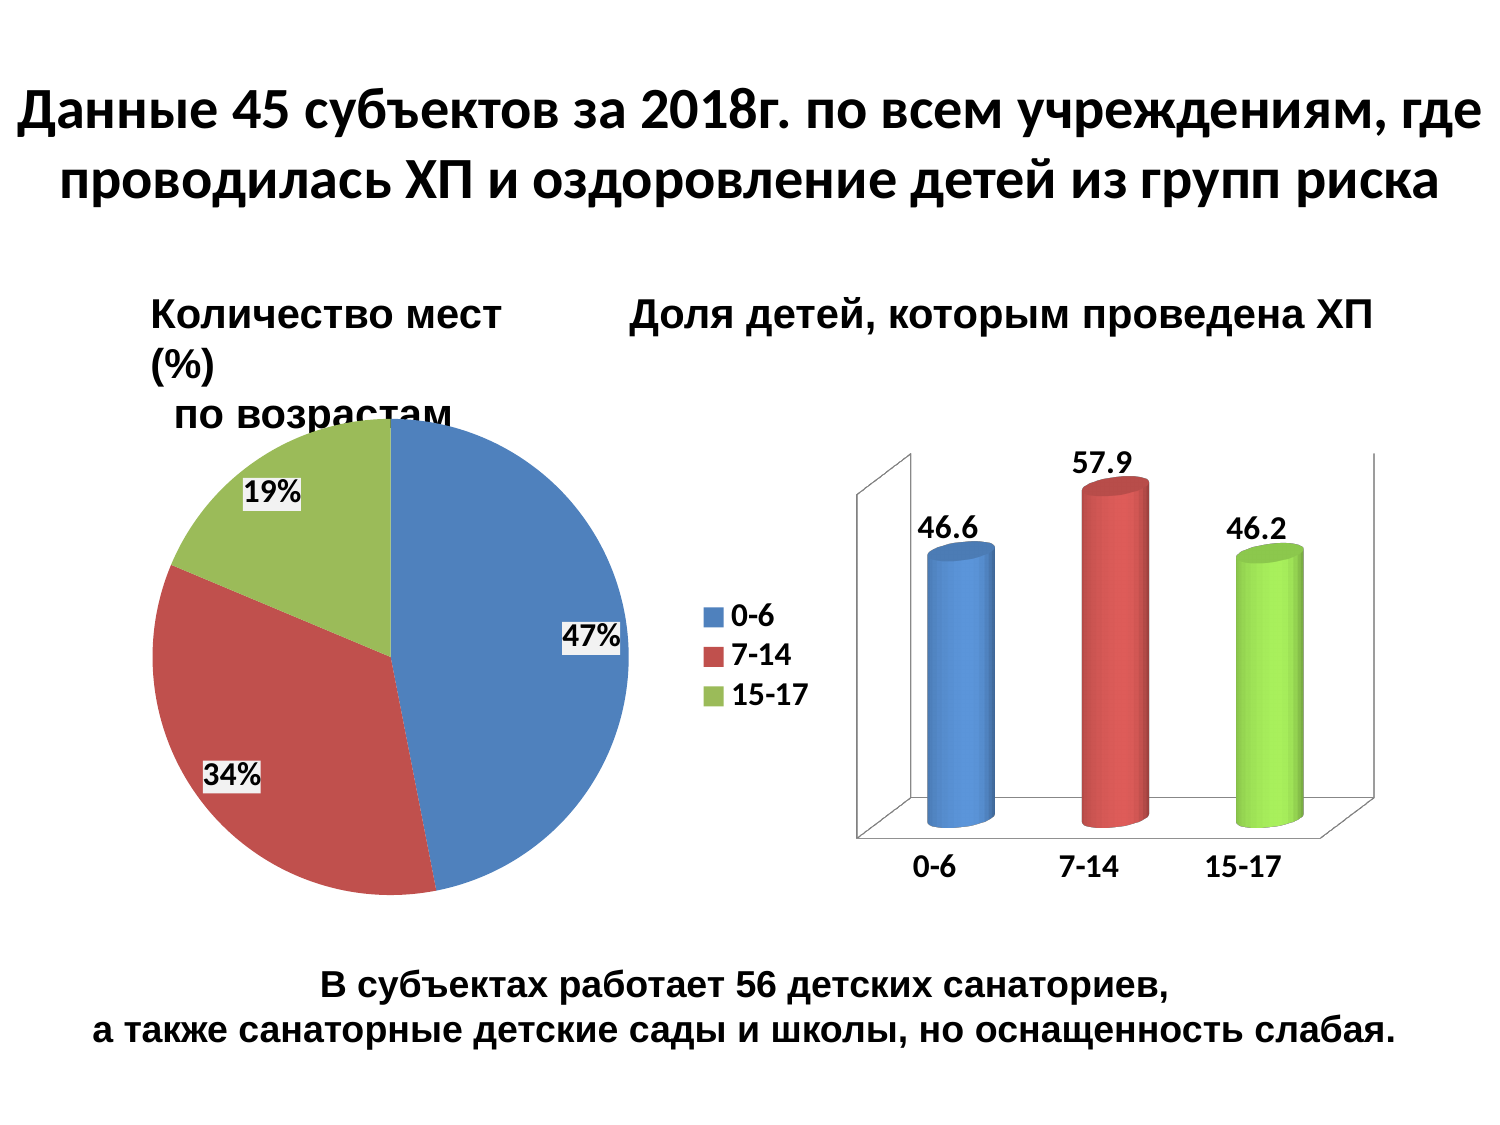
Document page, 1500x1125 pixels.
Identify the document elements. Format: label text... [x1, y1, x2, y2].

text_box Количество мест Доля детей, которым проведена ХП (%) по возрастам [135, 278, 1465, 444]
chart [844, 444, 1388, 895]
chart [88, 408, 833, 906]
title Данные 45 субъектов за 2018г. по всем учреждениям, где проводилась ХП и оздоровление детей из групп риска [0, 46, 1500, 235]
text_box В субъектах работает 56 детских санаториев, а также санаторные детские сады и школы, но оснащенность слабая. [0, 952, 1500, 1057]
